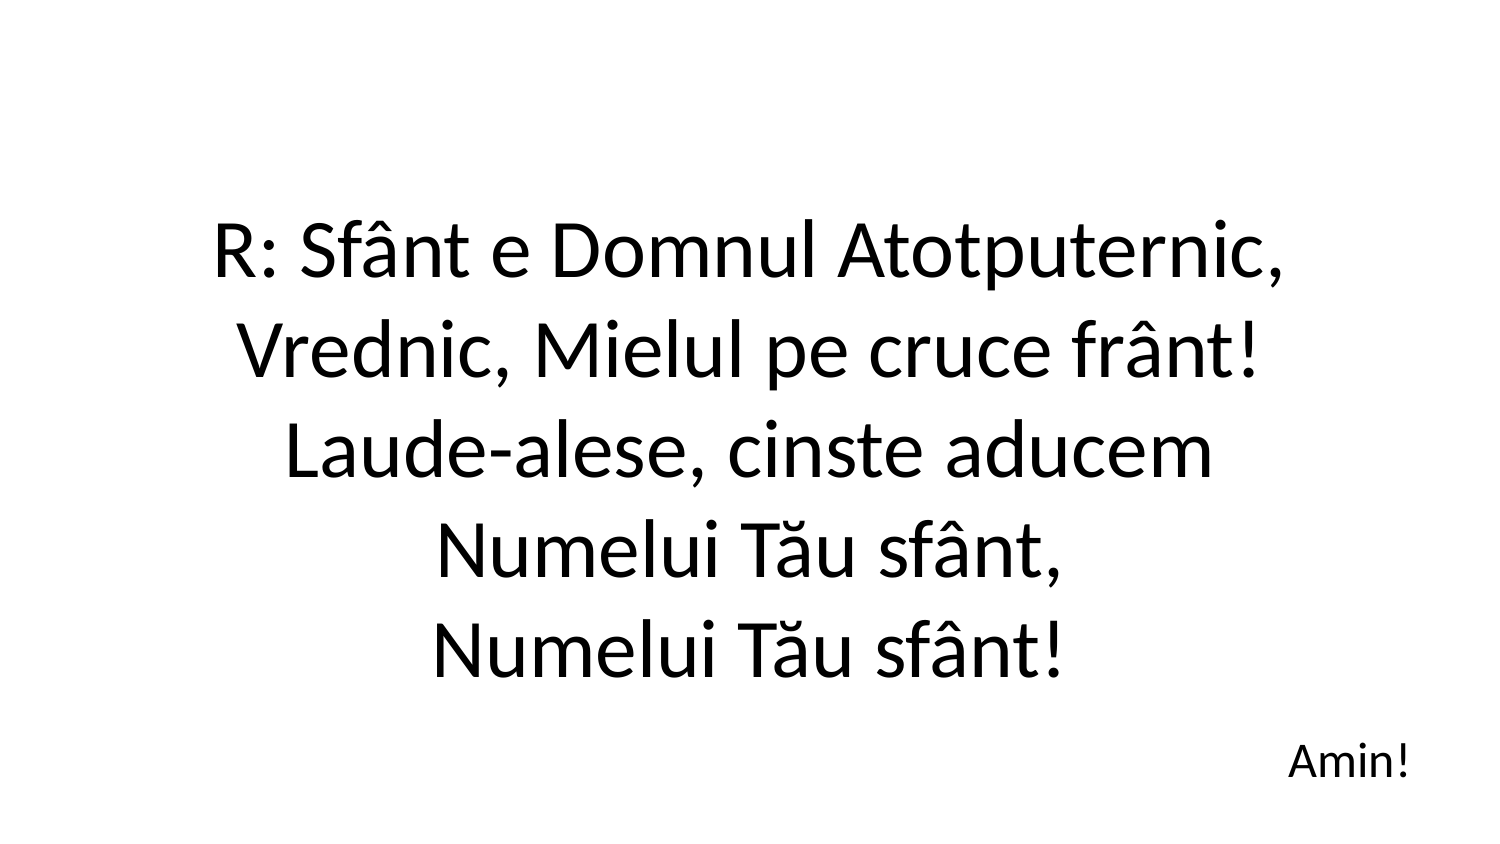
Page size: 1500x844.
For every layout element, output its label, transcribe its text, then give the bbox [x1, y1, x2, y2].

text_box Amin! [1273, 674, 1427, 795]
text_box R: Sfânt e Domnul Atotputernic, Vrednic, Mielul pe cruce frânt! Laude-alese, cinste aducem Numelui Tău sfânt, Numelui Tău sfânt! [198, 142, 1302, 702]
